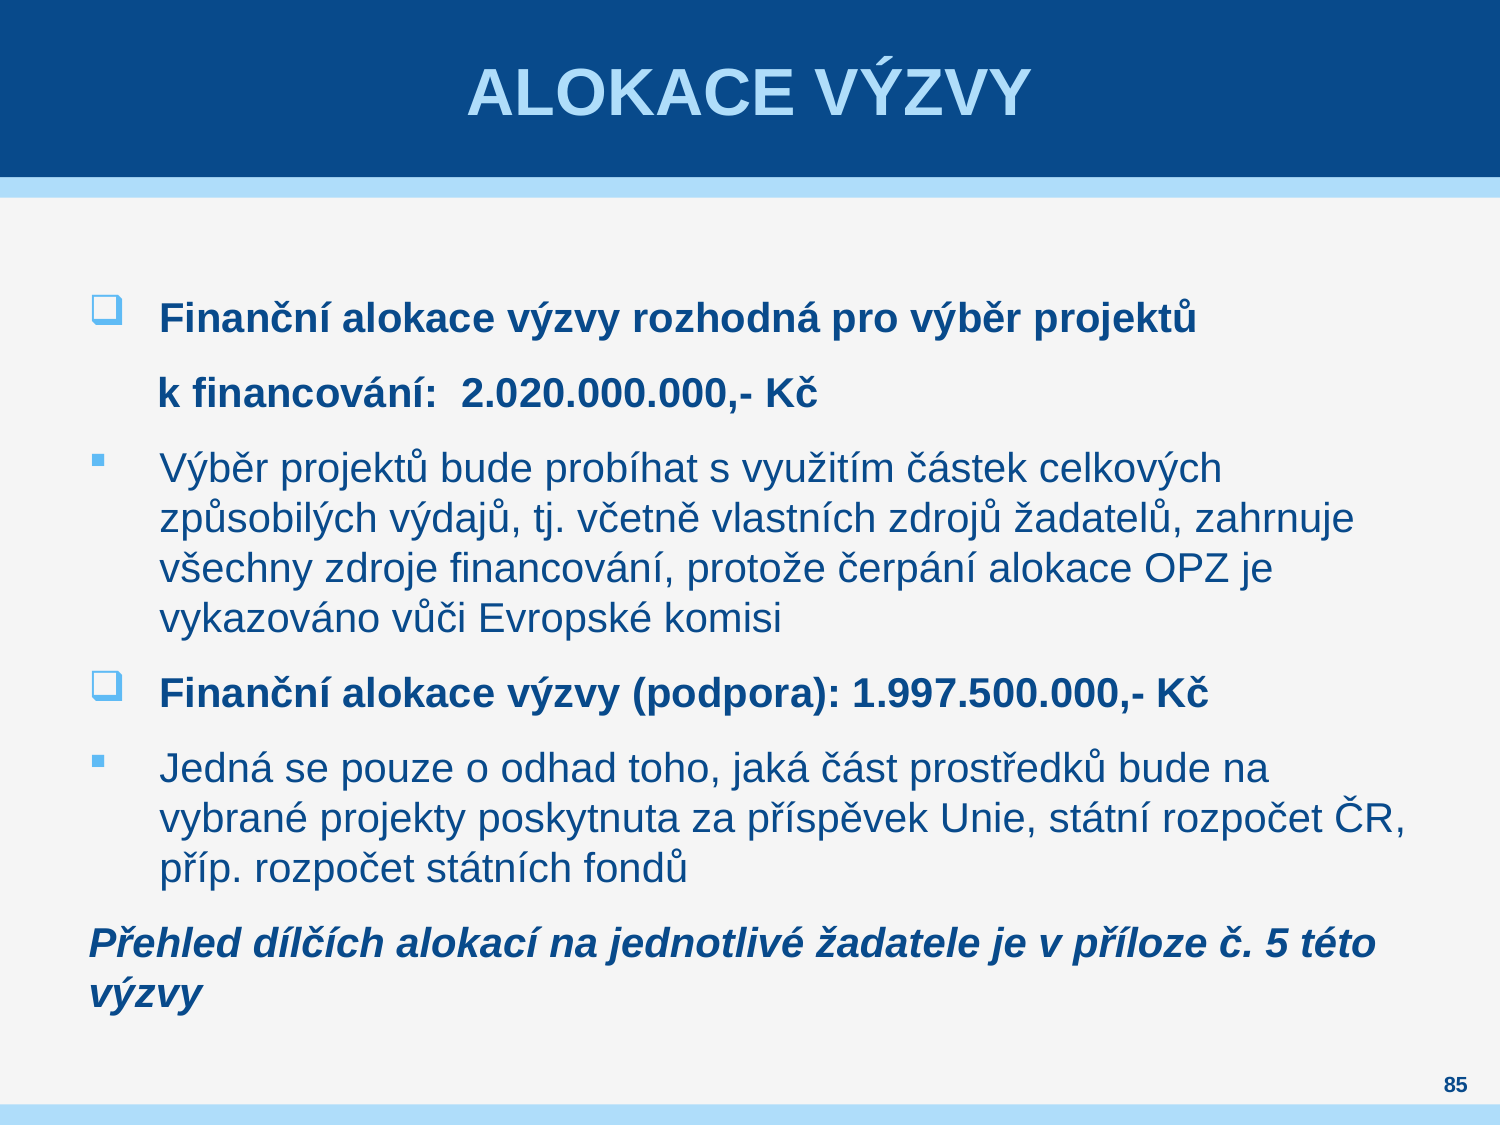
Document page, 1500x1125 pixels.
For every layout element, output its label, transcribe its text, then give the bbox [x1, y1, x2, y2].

slide_number 85 [1417, 1068, 1495, 1099]
list Finanční alokace výzvy rozhodná pro výběr projektů k financování: 2.020.000.000,- Kč Výběr projektů bude probíhat s využitím částek celkových způsobilých výdajů, tj. včetně vlastních zdrojů žadatelů, zahrnuje všechny zdroje financování, protože čerpání alokace OPZ je vykazováno vůči Evropské komisi Finanční alokace výzvy (podpora): 1.997.500.000,- Kč Jedná se pouze o odhad toho, jaká část prostředků bude na vybrané projekty poskytnuta za příspěvek Unie, státní rozpočet ČR, příp. rozpočet státních fondů Přehled dílčích alokací na jednotlivé žadatele je v příloze č. 5 této výzvy [88, 290, 1412, 1035]
title Alokace výzvy [59, 0, 1441, 178]
